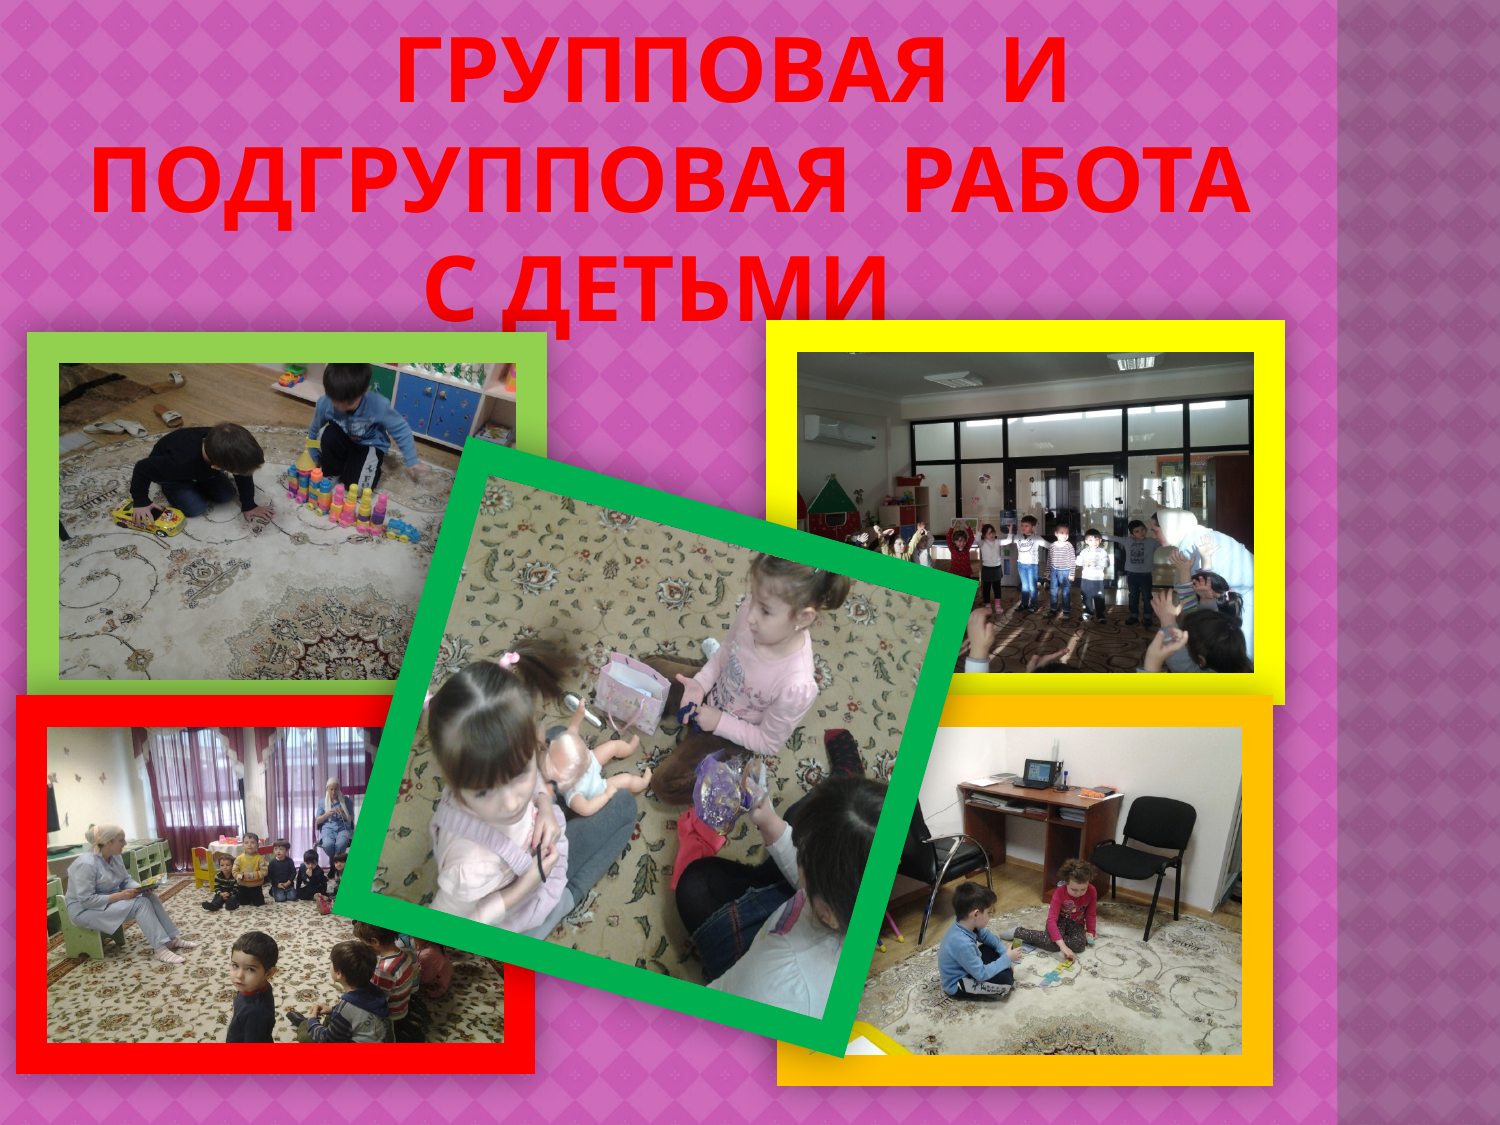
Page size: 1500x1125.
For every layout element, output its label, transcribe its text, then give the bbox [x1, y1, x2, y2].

picture [46, 362, 1243, 1055]
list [796, 351, 1255, 674]
title Групповая и подгрупповая Работа с детьми [75, 0, 1263, 340]
